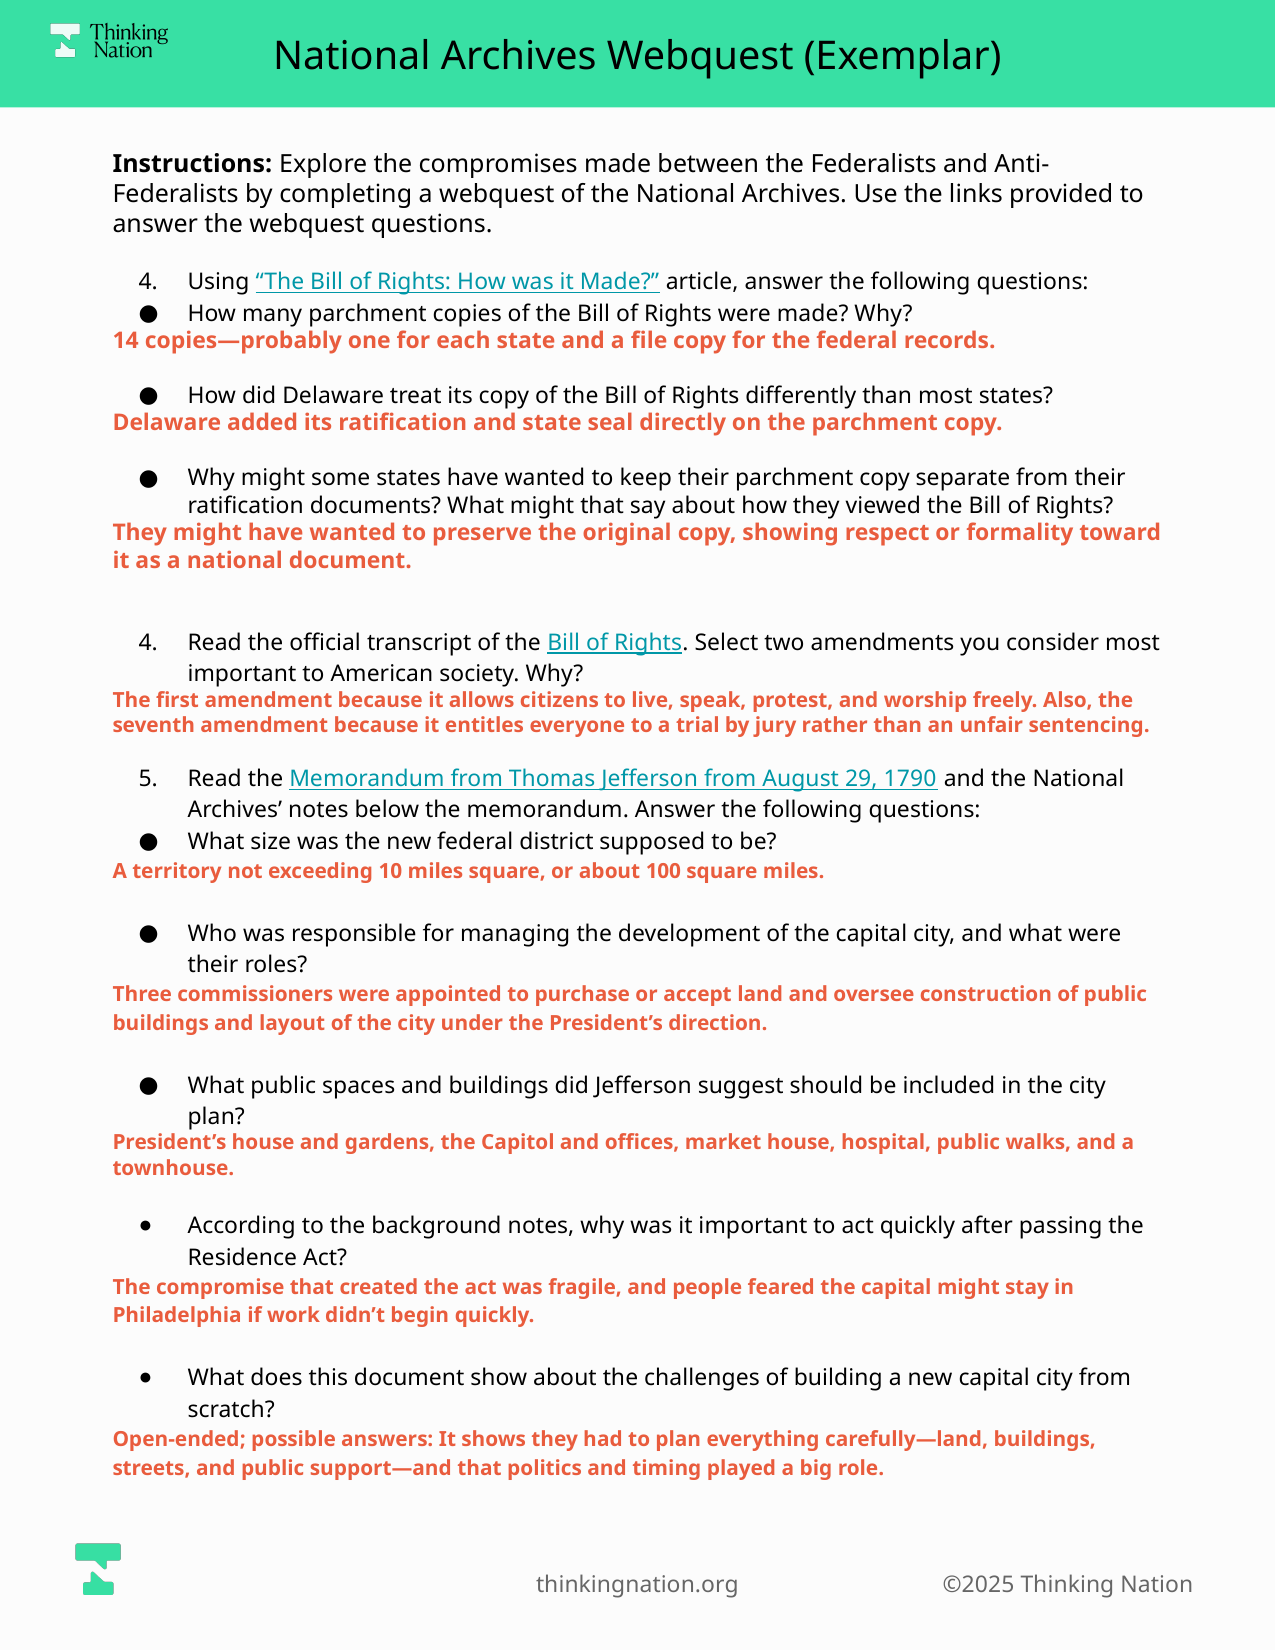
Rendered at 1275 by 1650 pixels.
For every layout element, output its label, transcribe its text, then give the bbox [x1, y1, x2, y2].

text_box thinkingnation.org [486, 1553, 789, 1605]
text_box Using “The Bill of Rights: How was it Made?” article, answer the following questions: How many parchment copies of the Bill of Rights were made? Why? 14 copies—probably one for each state and a file copy for the federal records. How did Delaware treat its copy of the Bill of Rights differently than most states? Delaware added its ratification and state seal directly on the parchment copy. Why might some states have wanted to keep their parchment copy separate from their ratification documents? What might that say about how they viewed the Bill of Rights? They might have wanted to preserve the original copy, showing respect or formality toward it as a national document. Read the official transcript of the Bill of Rights. Select two amendments you consider most important to American society. Why? The first amendment because it allows citizens to live, speak, protest, and worship freely. Also, the seventh amendment because it entitles everyone to a trial by jury rather than an unfair sentencing. Read the Memorandum from Thomas Jefferson from August 29, 1790 and the National Archives’ notes below the memorandum. Answer the following questions: What size was the new federal district supposed to be? A territory not exceeding 10 miles square, or about 100 square miles. Who was responsible for managing the development of the capital city, and what were their roles? Three commissioners were appointed to purchase or accept land and oversee construction of public buildings and layout of the city under the President’s direction. What public spaces and buildings did Jefferson suggest should be included in the city plan? President’s house and gardens, the Capitol and offices, market house, hospital, public walks, and a townhouse. According to the background notes, why was it important to act quickly after passing the Residence Act? The compromise that created the act was fragile, and people feared the capital might stay in Philadelphia if work didn’t begin quickly. What does this document show about the challenges of building a new capital city from scratch? Open-ended; possible answers: It shows they had to plan everything carefully—land, buildings, streets, and public support—and that politics and timing played a big role. [97, 251, 1178, 1471]
text_box National Archives Webquest (Exemplar) [0, 0, 1275, 108]
text_box ©2025 Thinking Nation [907, 1553, 1210, 1605]
picture [62, 1533, 134, 1605]
text_box Instructions: Explore the compromises made between the Federalists and Anti-Federalists by completing a webquest of the National Archives. Use the links provided to answer the webquest questions. [97, 132, 1178, 251]
picture [36, 12, 172, 69]
